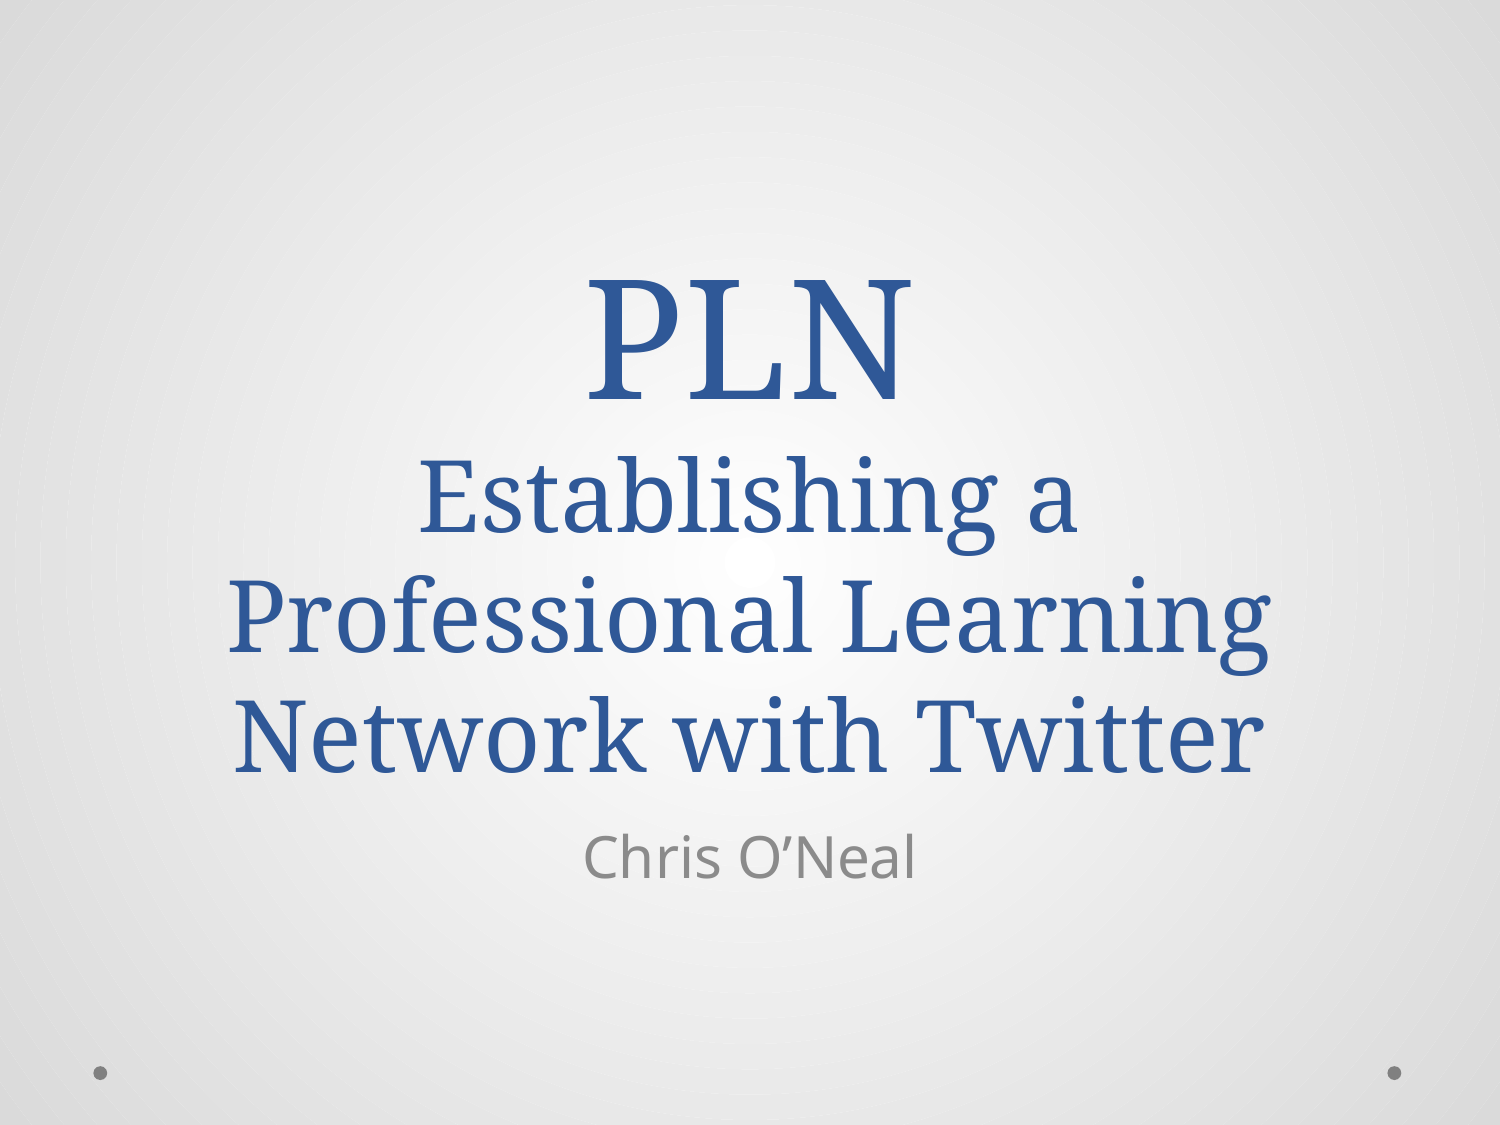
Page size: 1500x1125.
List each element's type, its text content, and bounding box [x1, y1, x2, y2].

subtitle Chris O’Neal [225, 812, 1275, 1013]
title PLN Establishing a Professional Learning Network with Twitter [112, 99, 1388, 800]
